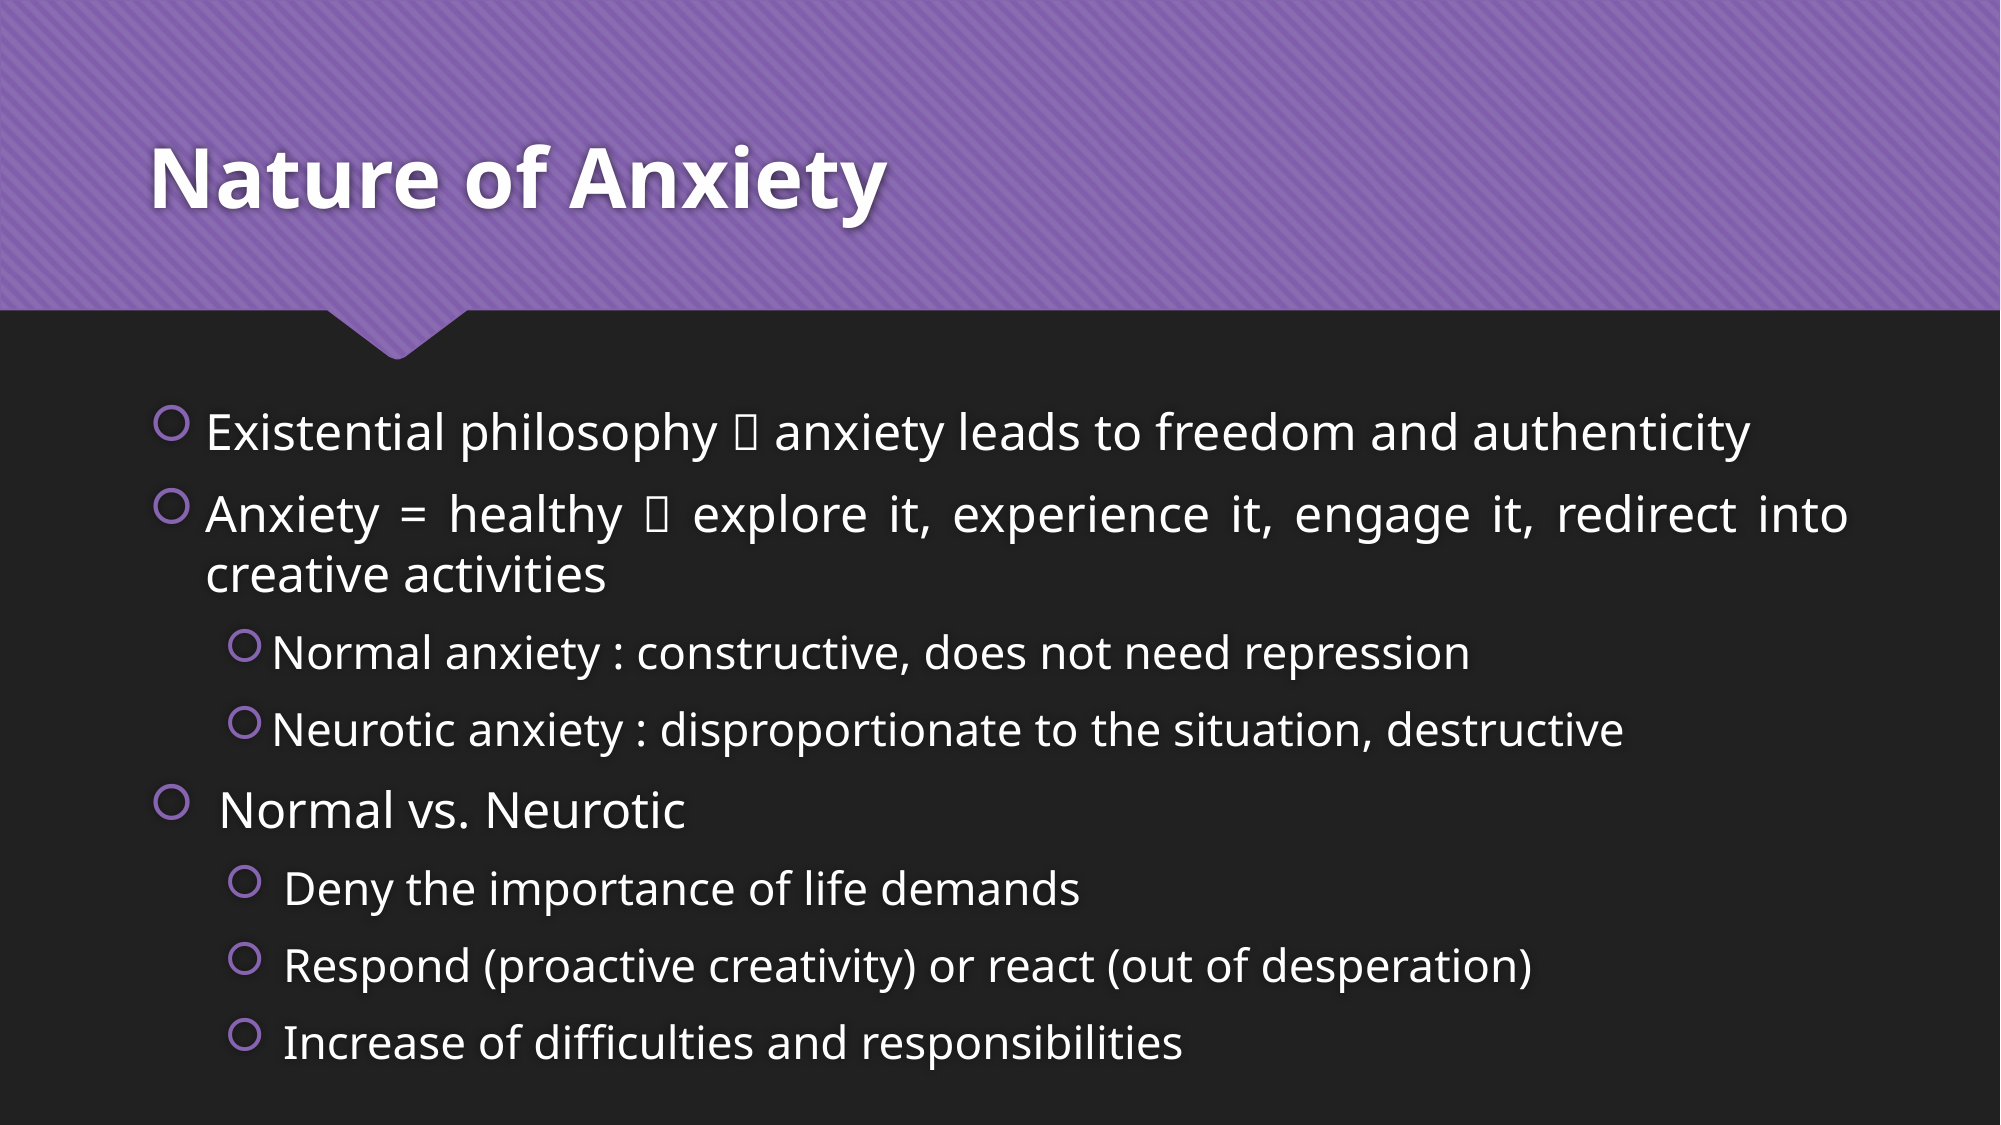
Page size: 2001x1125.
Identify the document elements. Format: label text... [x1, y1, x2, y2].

title Nature of Anxiety [132, 73, 1868, 233]
list Existential philosophy  anxiety leads to freedom and authenticity Anxiety = healthy  explore it, experience it, engage it, redirect into creative activities Normal anxiety : constructive, does not need repression Neurotic anxiety : disproportionate to the situation, destructive Normal vs. Neurotic Deny the importance of life demands Respond (proactive creativity) or react (out of desperation) Increase of difficulties and responsibilities [134, 378, 1866, 1091]
